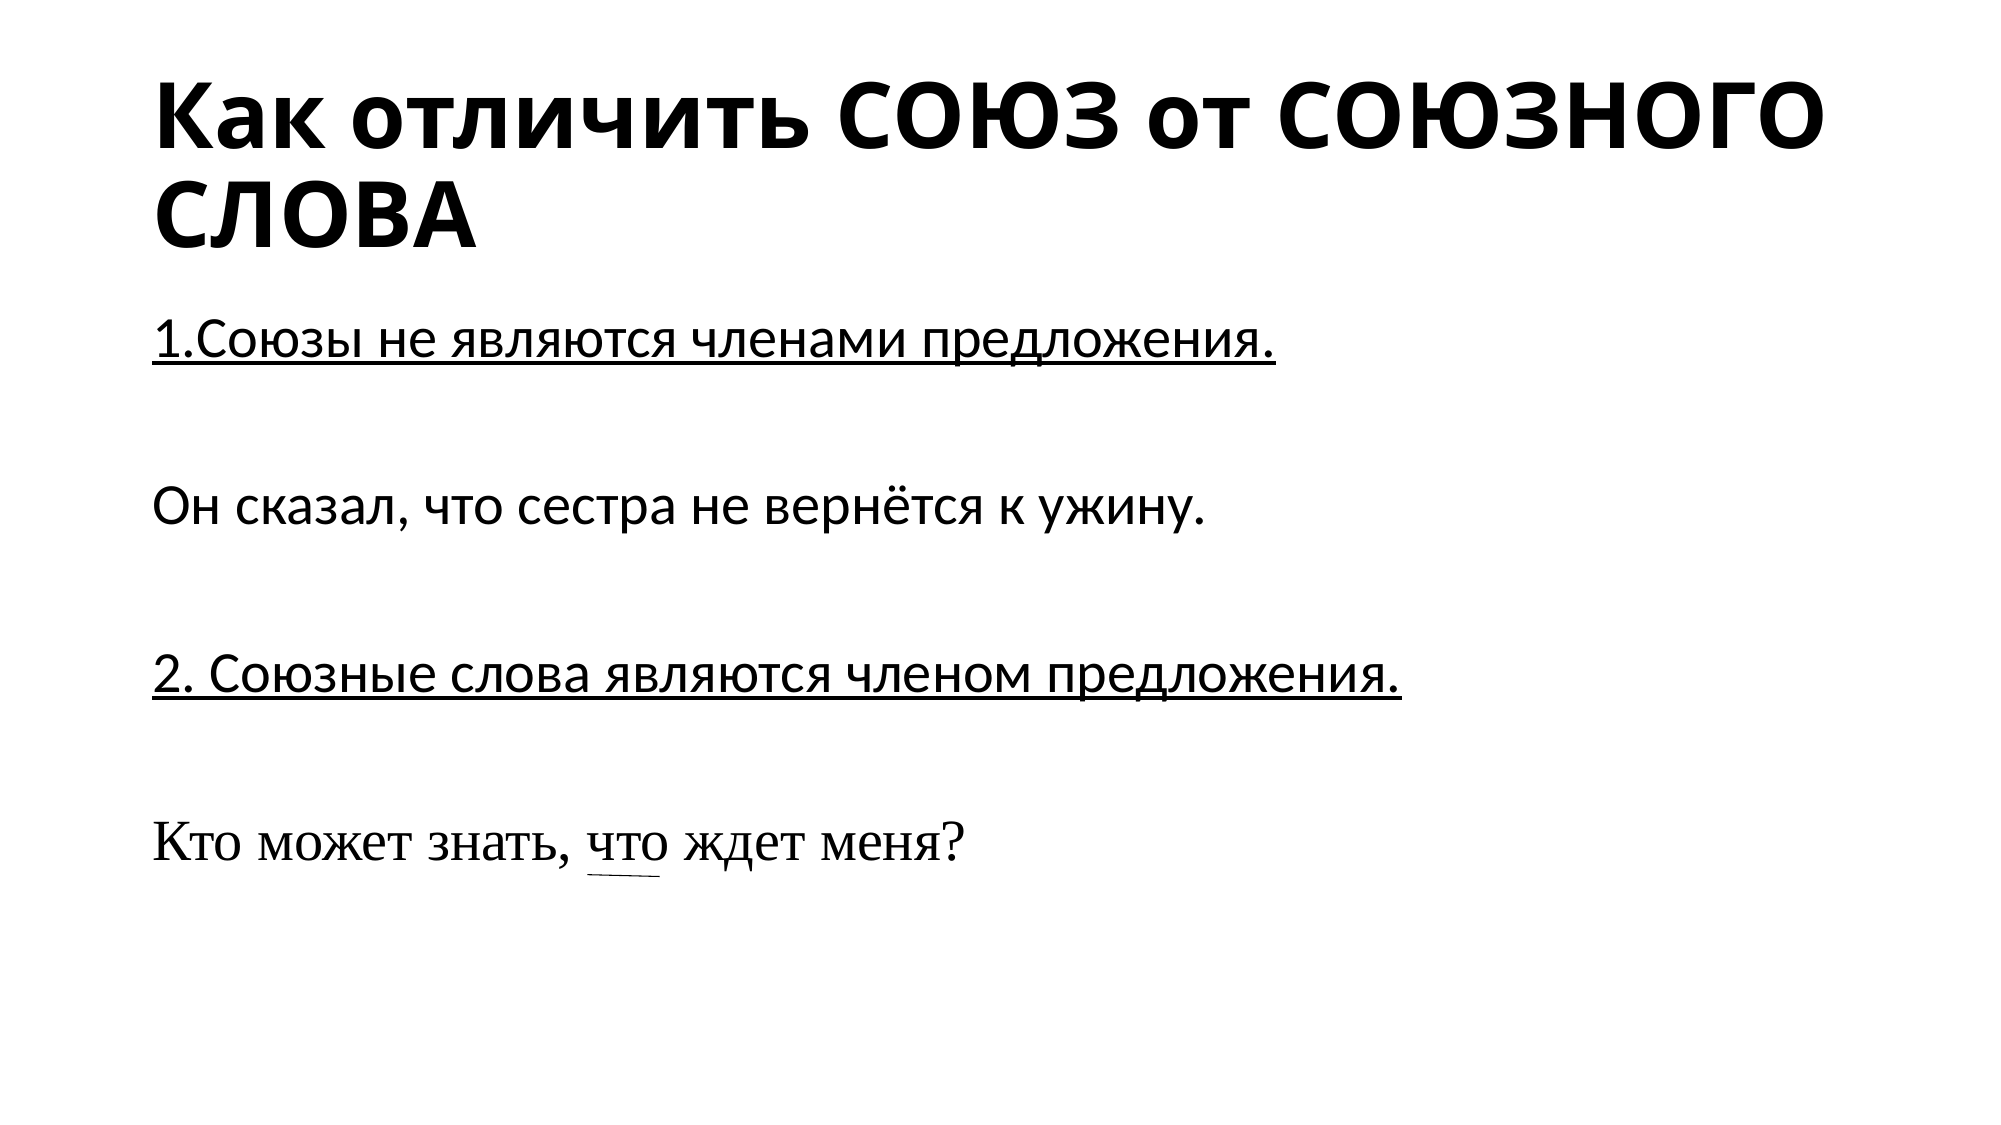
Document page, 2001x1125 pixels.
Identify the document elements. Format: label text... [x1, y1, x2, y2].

list 1.Союзы не являются членами предложения. Он сказал, что сестра не вернётся к ужину. 2. Союзные слова являются членом предложения. Кто может знать, что ждет меня? [137, 299, 1863, 1014]
title Как отличить СОЮЗ от СОЮЗНОГО СЛОВА [137, 59, 1863, 278]
